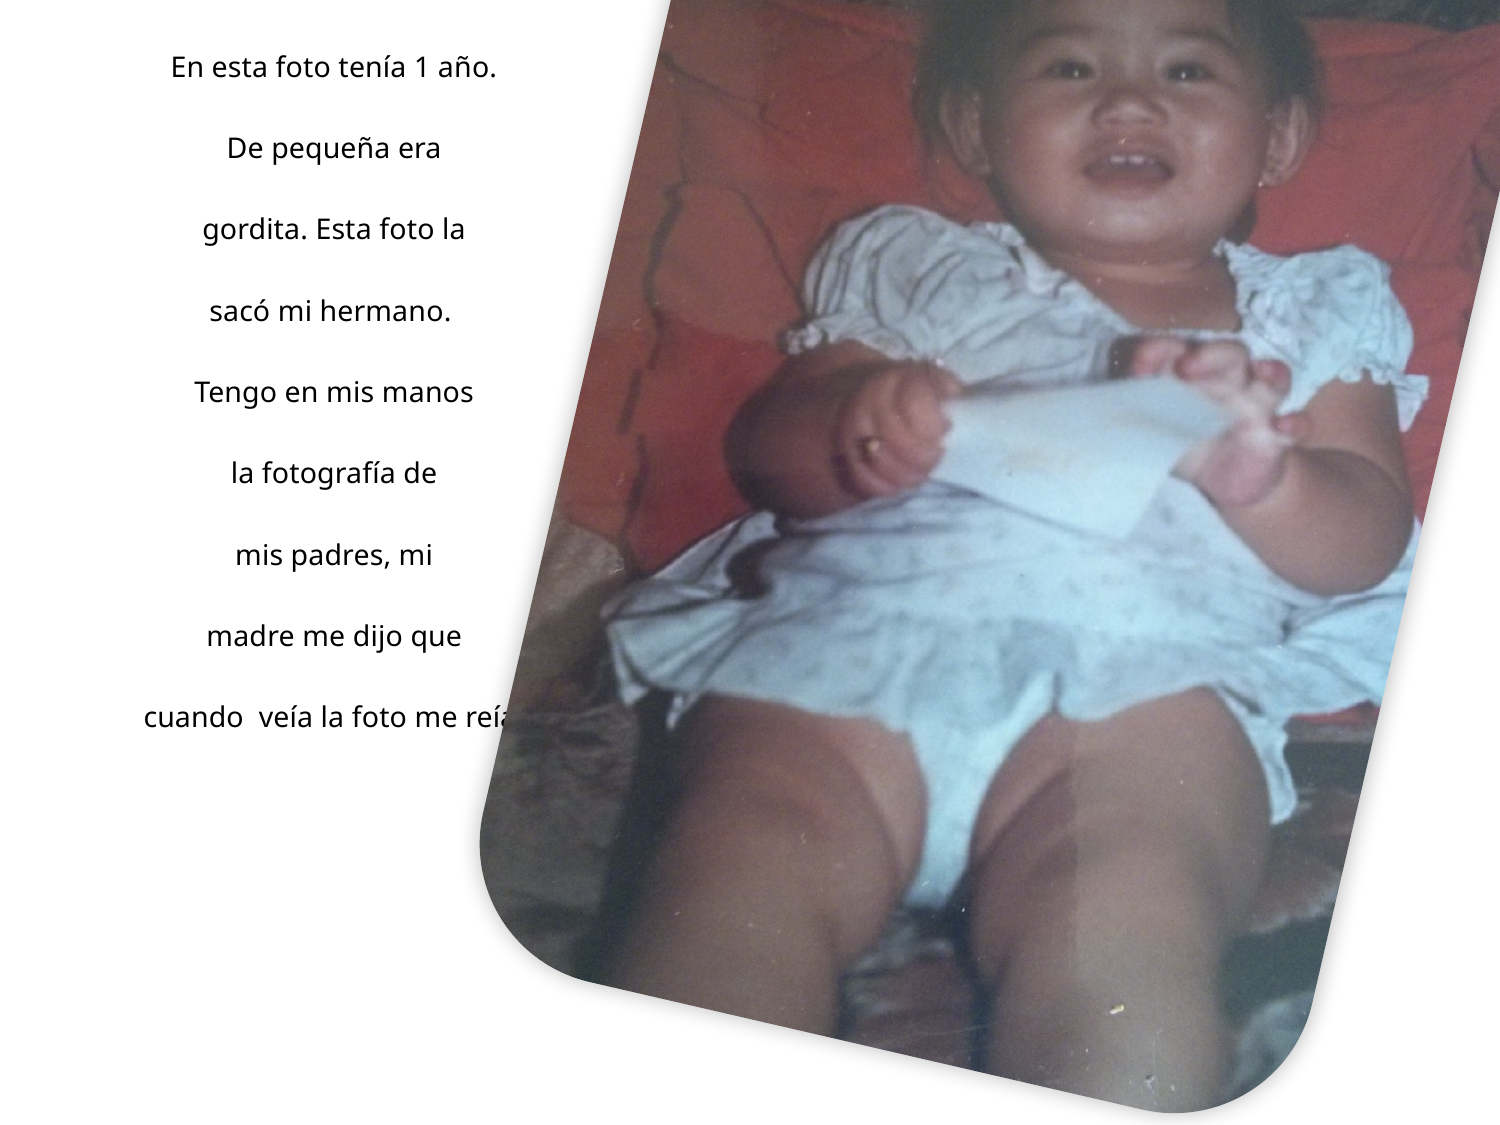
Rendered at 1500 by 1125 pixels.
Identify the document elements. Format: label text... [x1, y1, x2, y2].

list En esta foto tenía 1 año. De pequeña era gordita. Esta foto la sacó mi hermano. Tengo en mis manos la fotografía de mis padres, mi madre me dijo que cuando veía la foto me reía. [0, 0, 572, 743]
picture [479, 0, 1500, 1114]
